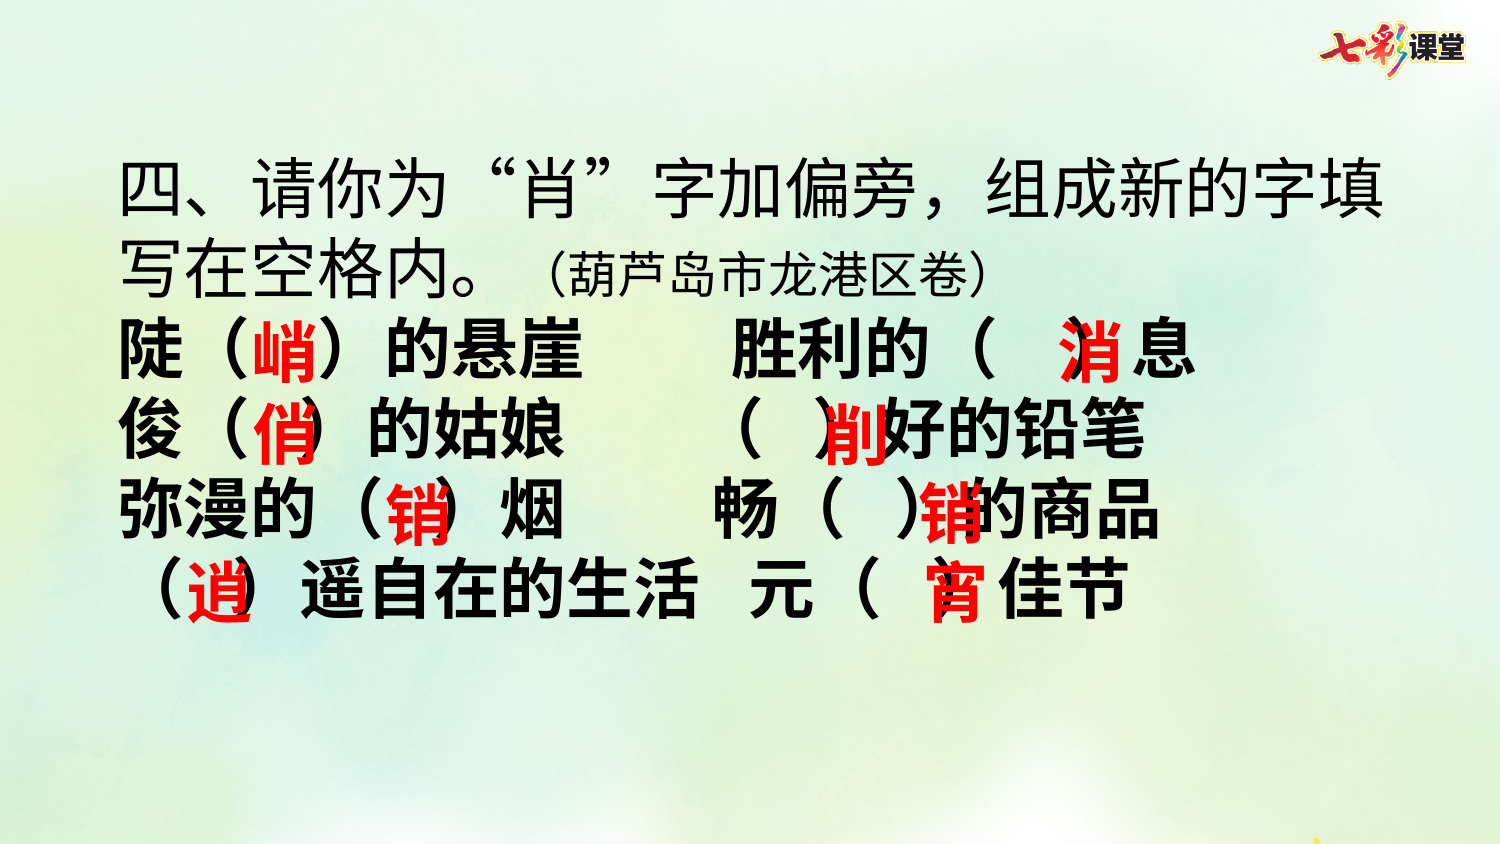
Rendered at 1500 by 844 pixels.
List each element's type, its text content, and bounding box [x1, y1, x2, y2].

text_box 削 [809, 386, 898, 482]
text_box 俏 [237, 385, 327, 480]
text_box 消 [1042, 303, 1132, 399]
text_box 销 [370, 466, 460, 561]
text_box 峭 [236, 303, 325, 399]
text_box 逍 [171, 543, 260, 639]
text_box 四、请你为“肖”字加偏旁，组成新的字填写在空格内。（葫芦岛市龙港区卷） 陡（ ）的悬崖 胜利的（ ）息 俊（ ）的姑娘 （ ）好的铅笔 弥漫的（ ）烟 畅（ ）的商品 （ ）遥自在的生活 元（ ）佳节 [102, 139, 1436, 634]
text_box 销 [903, 464, 993, 560]
picture [0, 0, 1500, 844]
text_box 宵 [908, 543, 997, 639]
